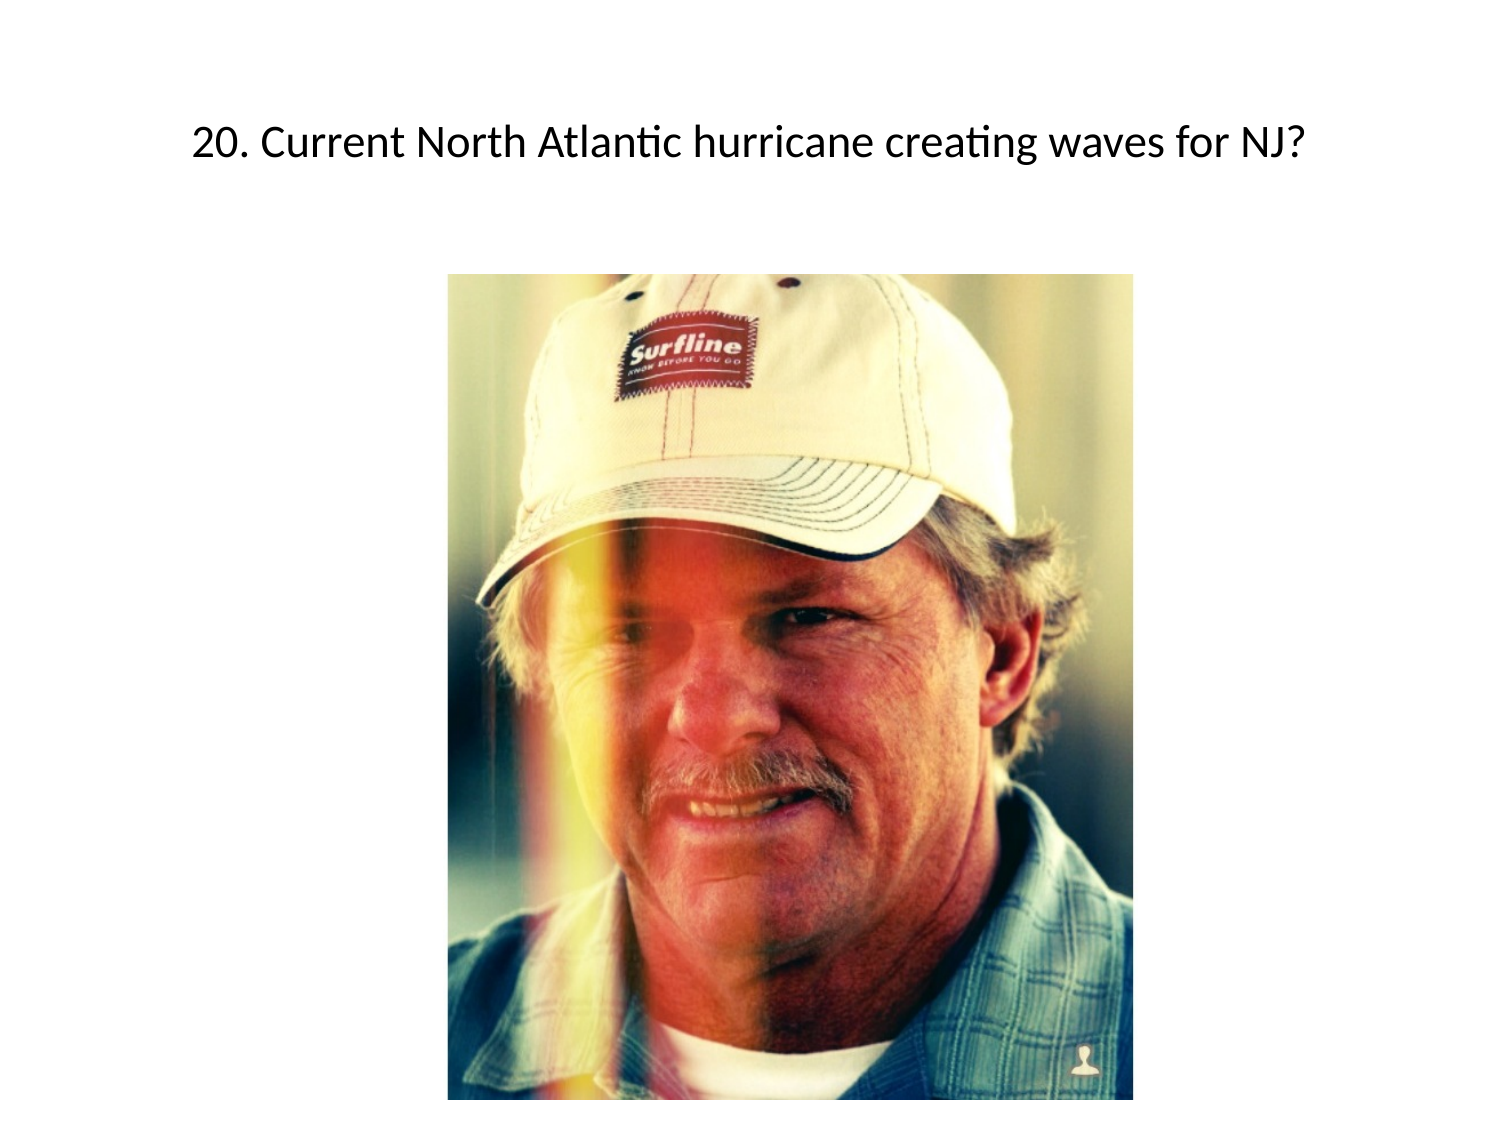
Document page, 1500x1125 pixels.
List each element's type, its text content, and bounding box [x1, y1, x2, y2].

picture [424, 274, 1156, 1101]
title 20. Current North Atlantic hurricane creating waves for NJ? [75, 45, 1425, 233]
